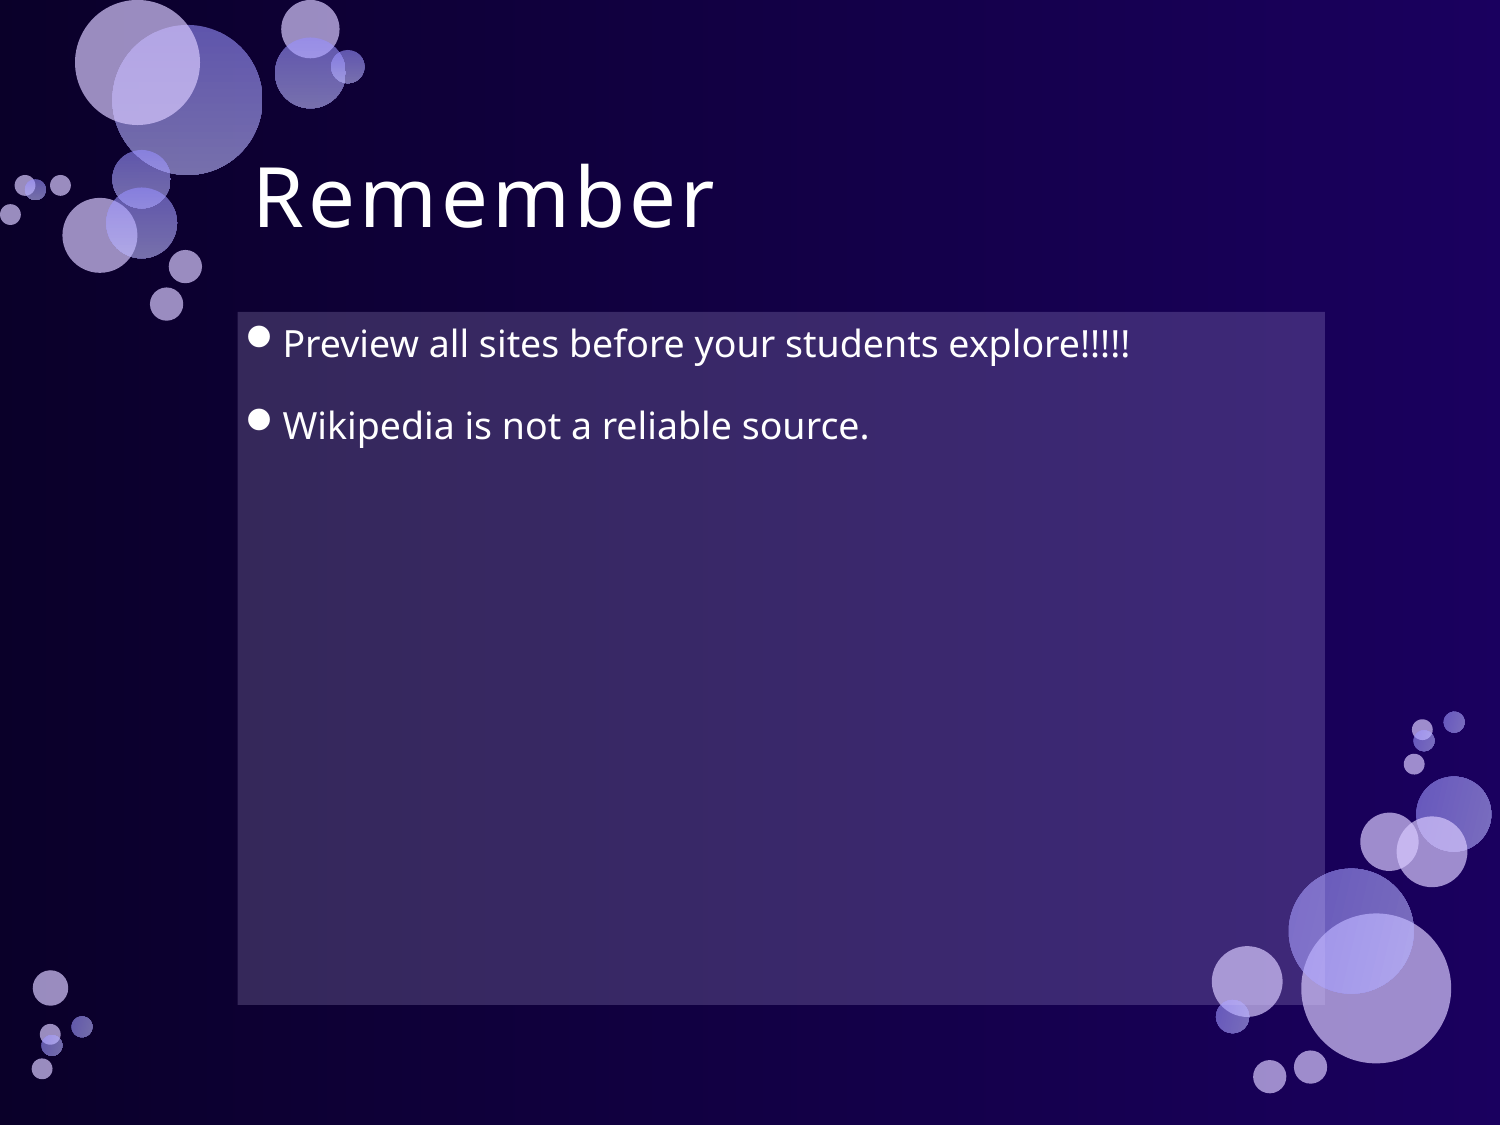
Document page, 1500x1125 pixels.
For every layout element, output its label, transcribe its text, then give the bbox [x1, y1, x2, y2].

list Preview all sites before your students explore!!!!! Wikipedia is not a reliable source. [237, 311, 1325, 1005]
title Remember [237, 99, 1325, 288]
